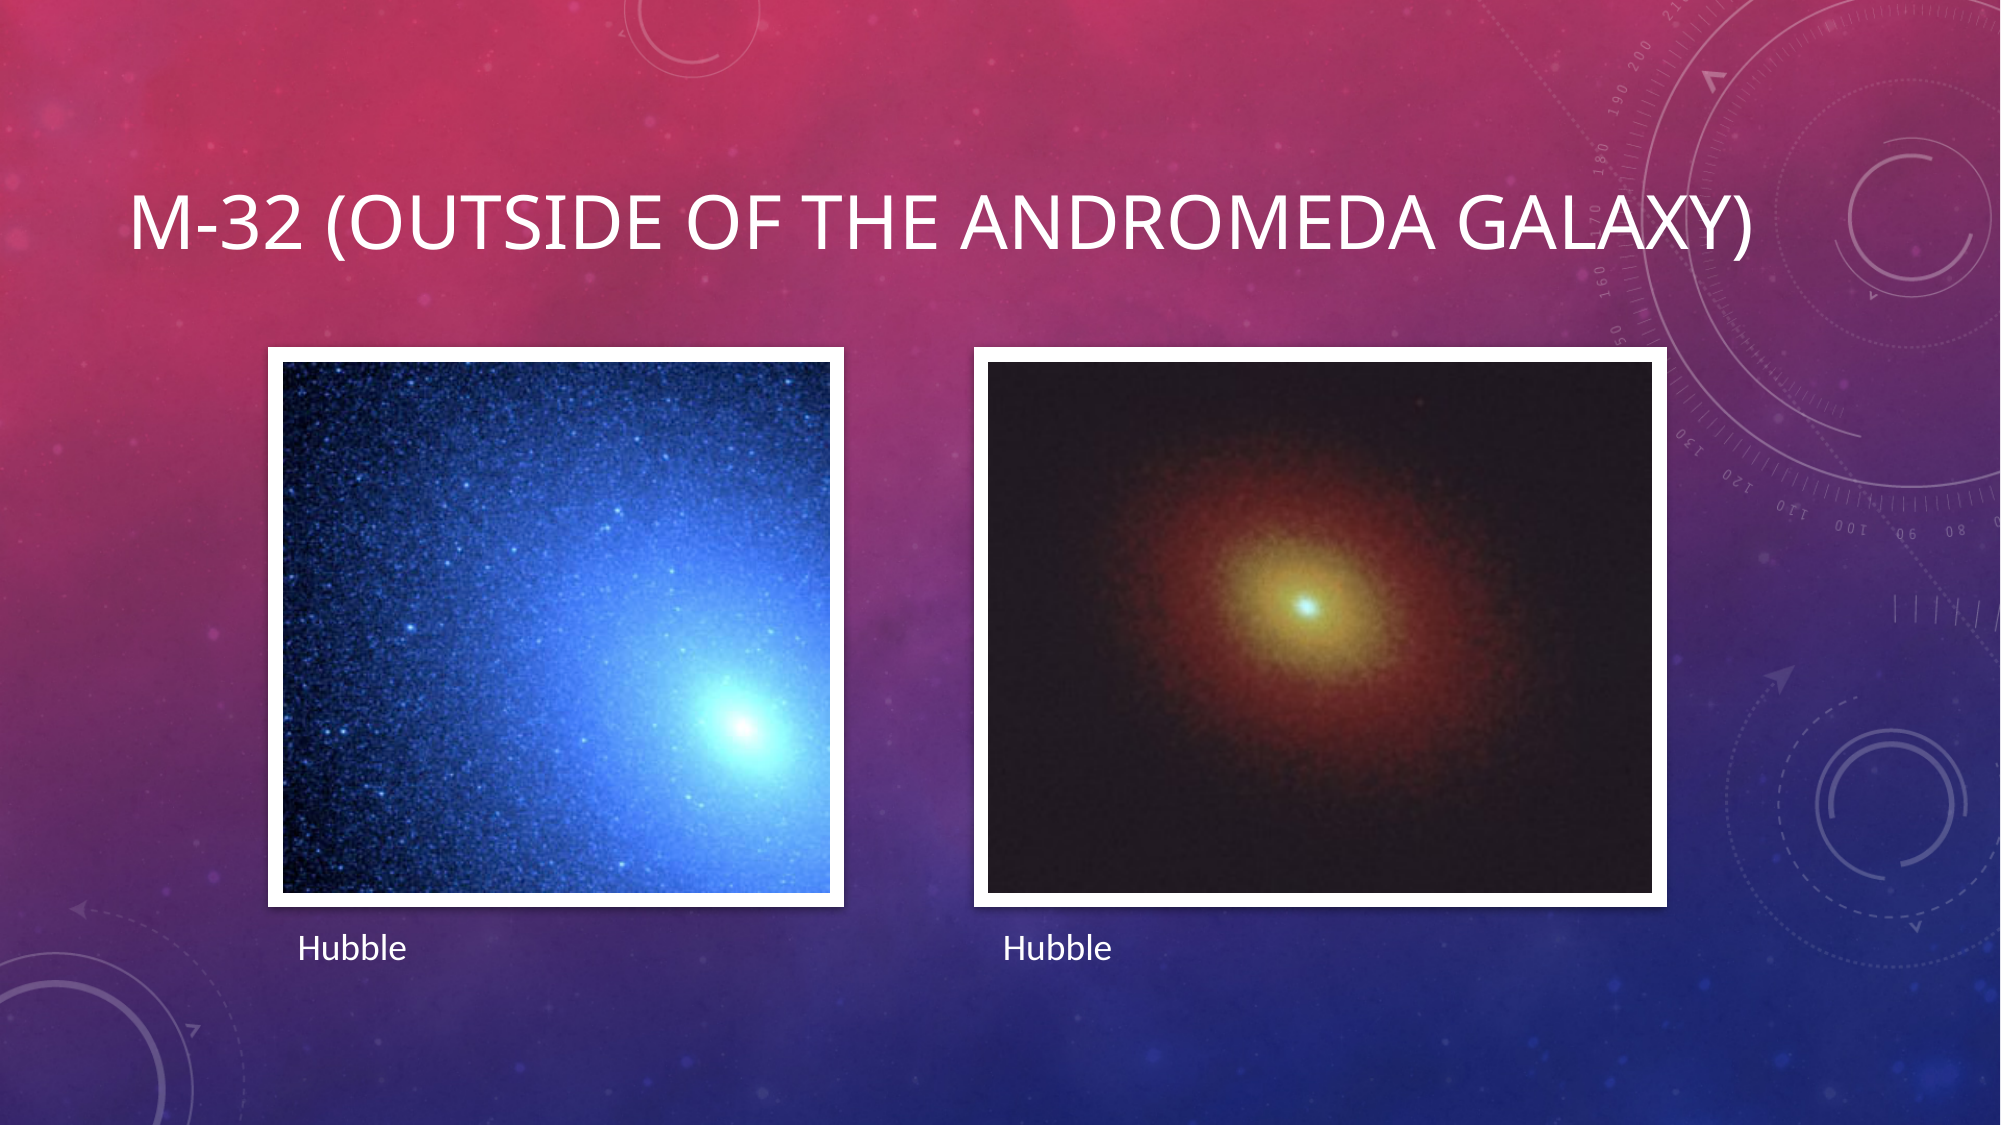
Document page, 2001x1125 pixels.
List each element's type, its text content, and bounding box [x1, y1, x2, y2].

text_box Hubble [282, 915, 608, 976]
title M-32 (outside of the Andromeda Galaxy) [112, 99, 1775, 339]
text_box Hubble [988, 915, 1182, 976]
picture [0, 0, 2001, 1125]
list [282, 361, 830, 894]
